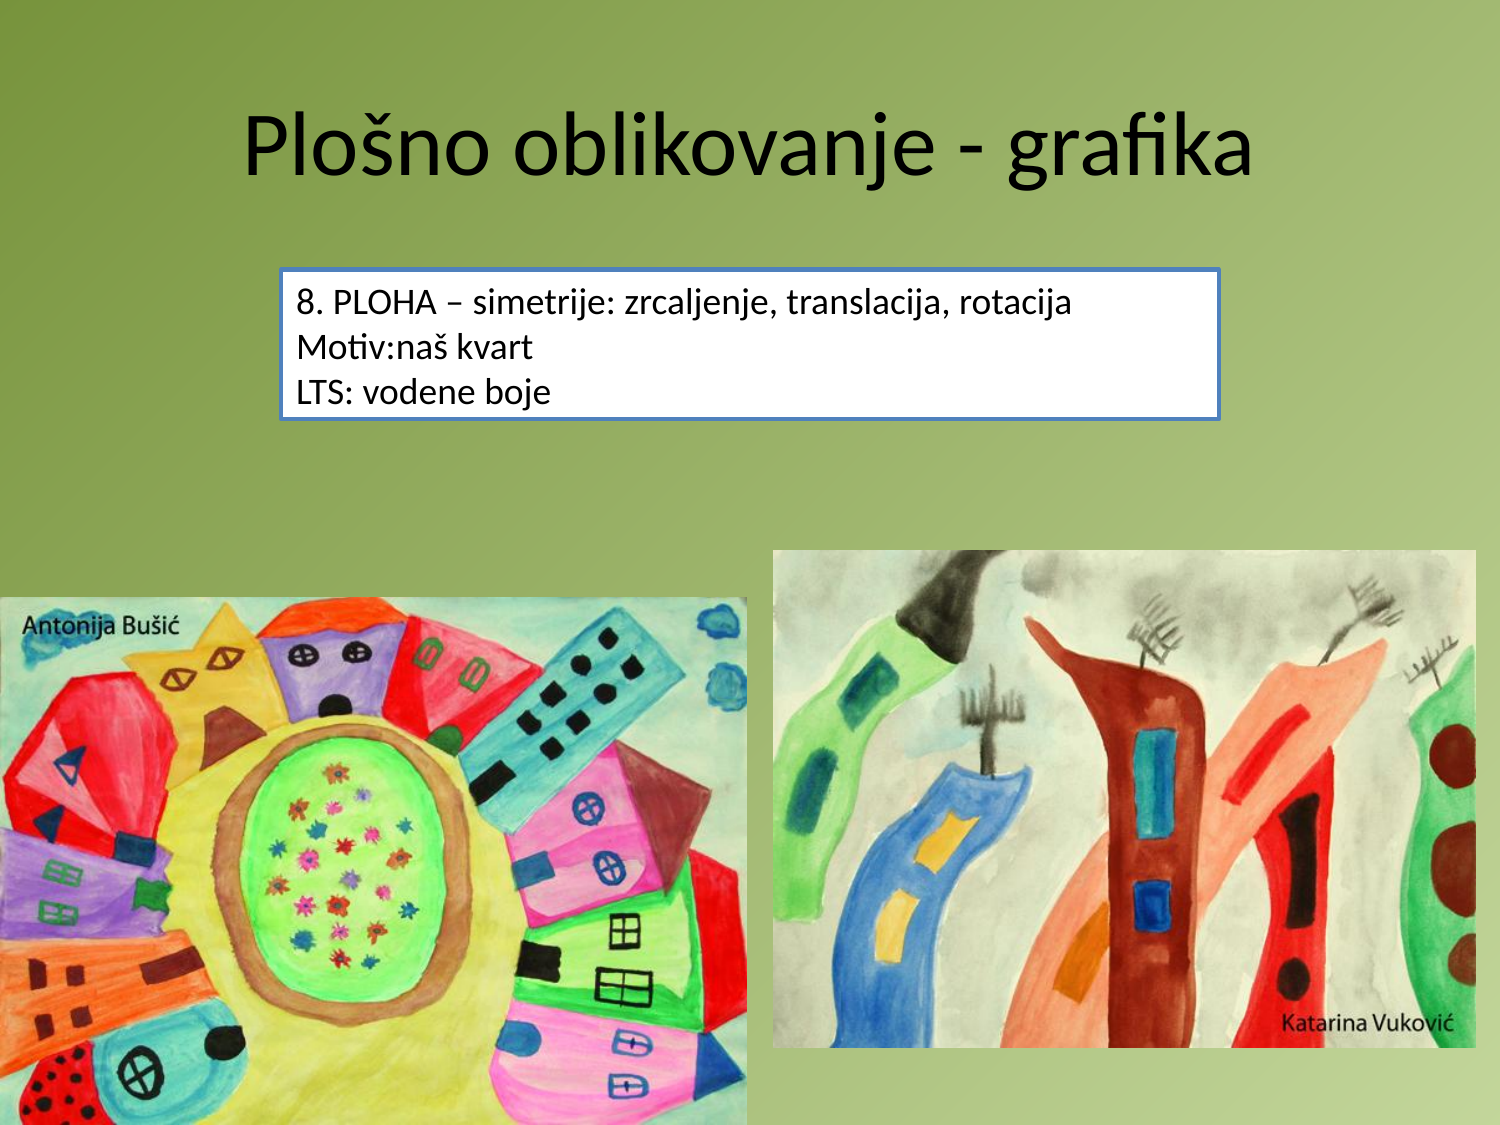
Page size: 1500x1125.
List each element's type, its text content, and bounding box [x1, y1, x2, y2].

text_box 8. PLOHA – simetrije: zrcaljenje, translacija, rotacija Motiv:naš kvart LTS: vodene boje [279, 267, 1221, 421]
title Plošno oblikovanje - grafika [74, 44, 1426, 233]
picture [773, 550, 1476, 1048]
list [0, 597, 747, 1125]
